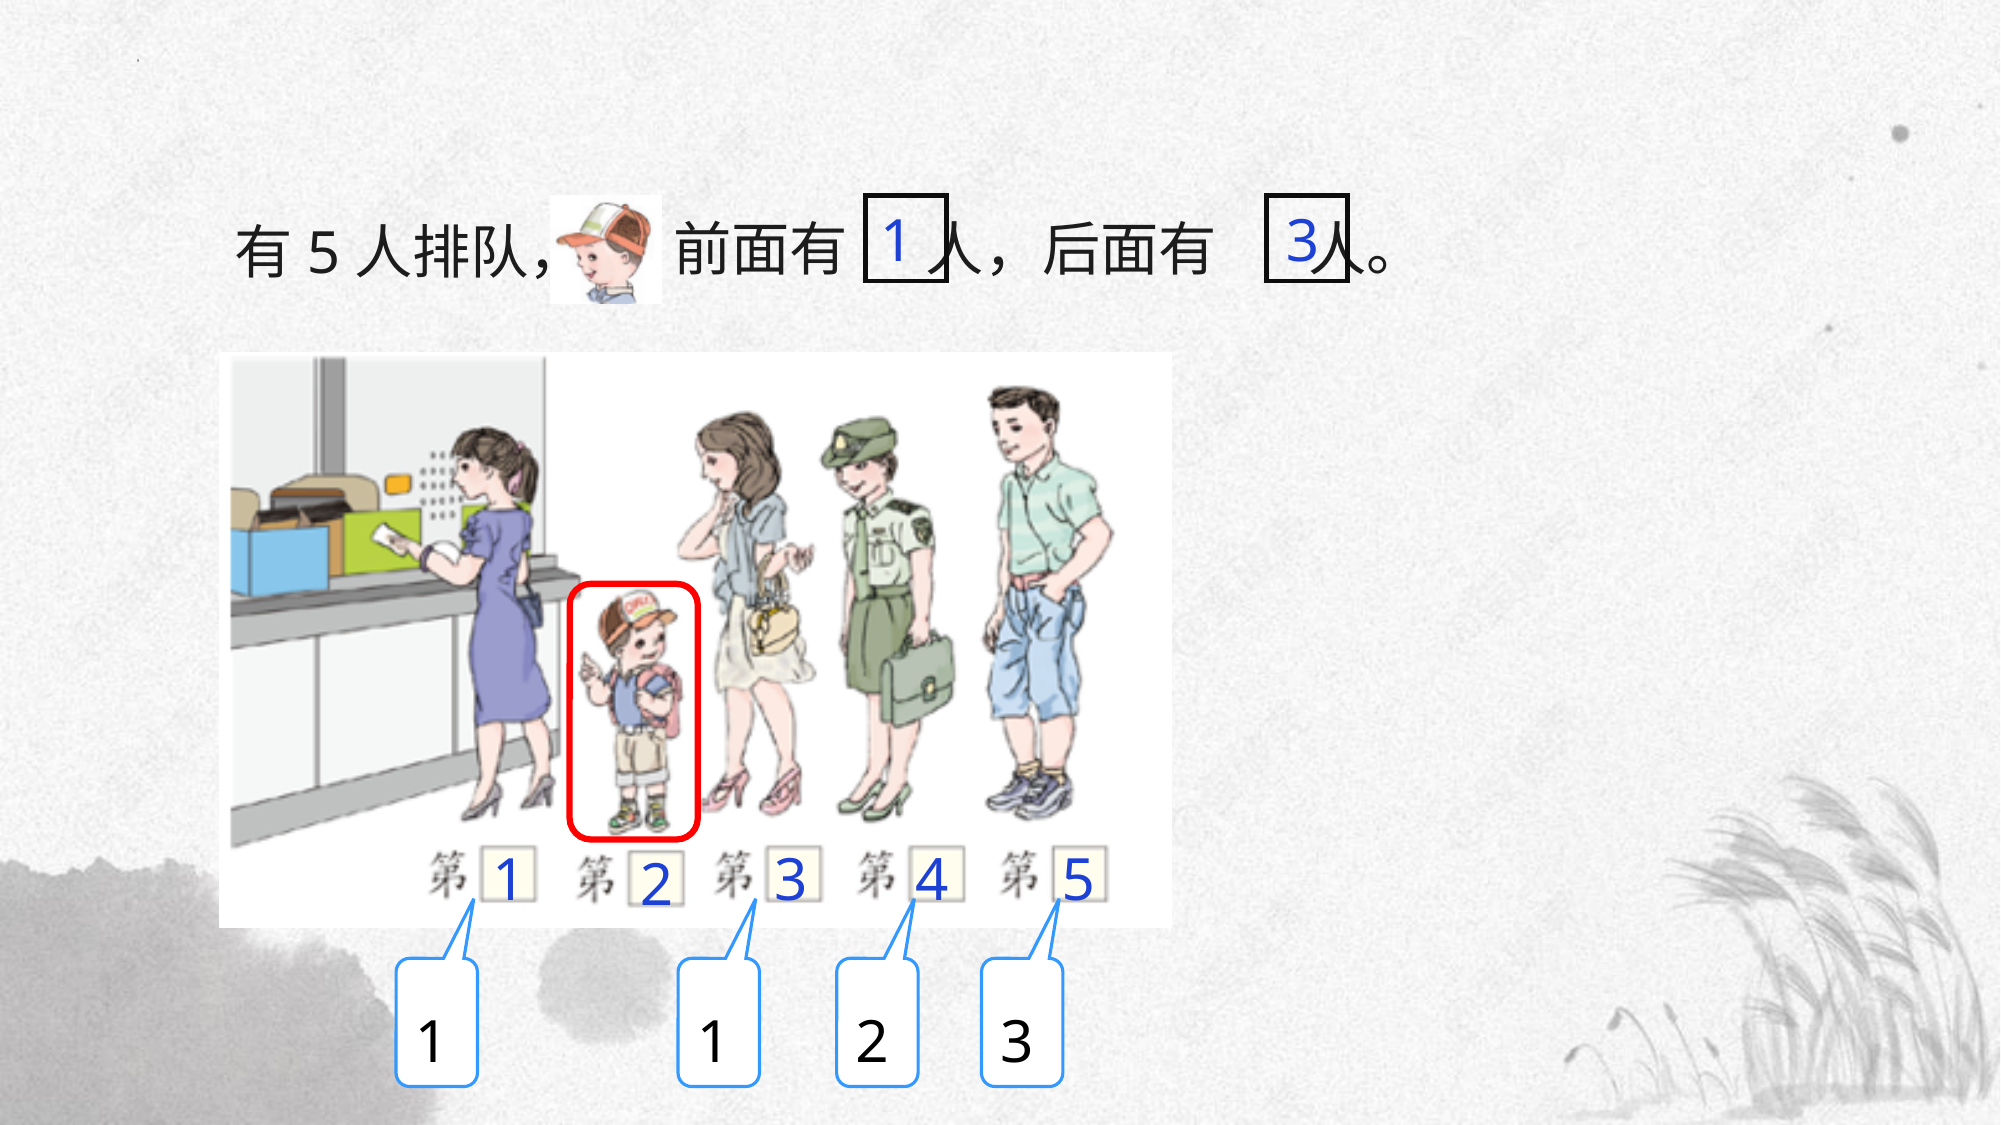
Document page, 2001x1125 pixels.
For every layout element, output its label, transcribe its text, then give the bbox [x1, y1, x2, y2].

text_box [550, 195, 1513, 304]
text_box 有5人排队， [219, 208, 550, 291]
text_box 1 [396, 928, 478, 1087]
text_box 1 [678, 928, 760, 1087]
text_box 3 [981, 928, 1063, 1087]
picture [0, 0, 2001, 1125]
text_box 2 [836, 928, 919, 1087]
